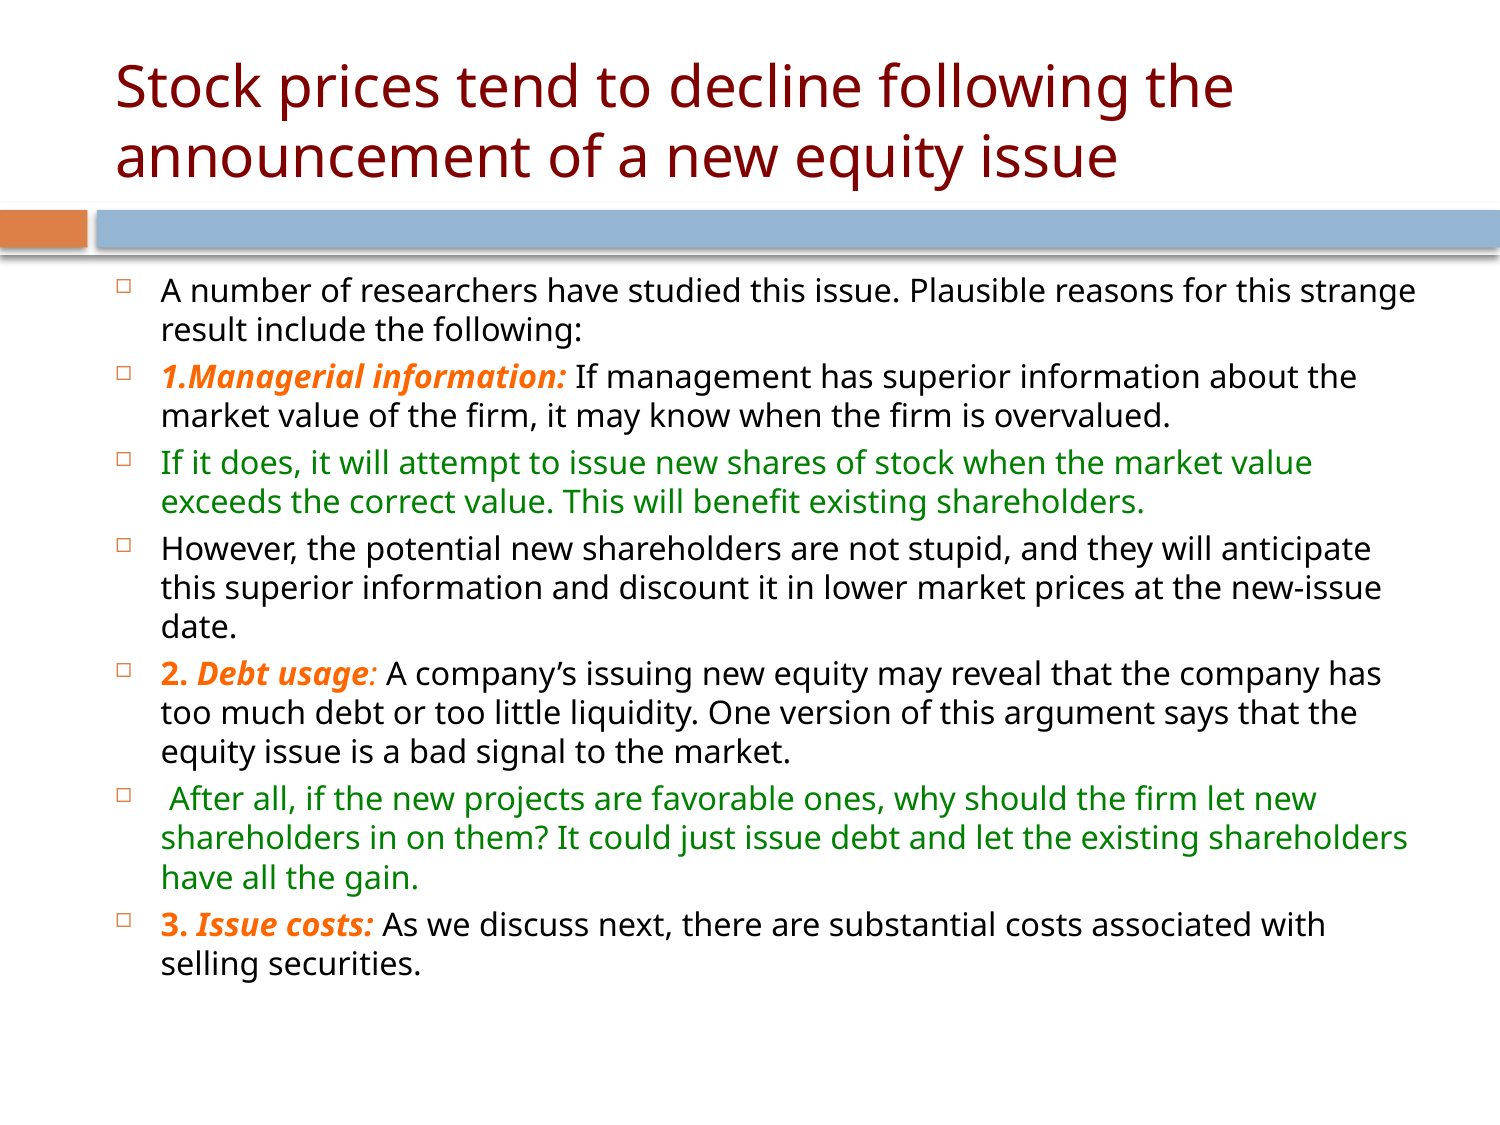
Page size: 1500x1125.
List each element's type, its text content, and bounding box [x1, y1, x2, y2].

title Stock prices tend to decline following the announcement of a new equity issue [100, 37, 1438, 200]
list A number of researchers have studied this issue. Plausible reasons for this strange result include the following: 1.Managerial information: If management has superior information about the market value of the firm, it may know when the firm is overvalued. If it does, it will attempt to issue new shares of stock when the market value exceeds the correct value. This will benefit existing shareholders. However, the potential new shareholders are not stupid, and they will anticipate this superior information and discount it in lower market prices at the new-issue date. 2. Debt usage: A company’s issuing new equity may reveal that the company has too much debt or too little liquidity. One version of this argument says that the equity issue is a bad signal to the market. After all, if the new projects are favorable ones, why should the firm let new shareholders in on them? It could just issue debt and let the existing shareholders have all the gain. 3. Issue costs: As we discuss next, there are substantial costs associated with selling securities. [100, 262, 1438, 1000]
